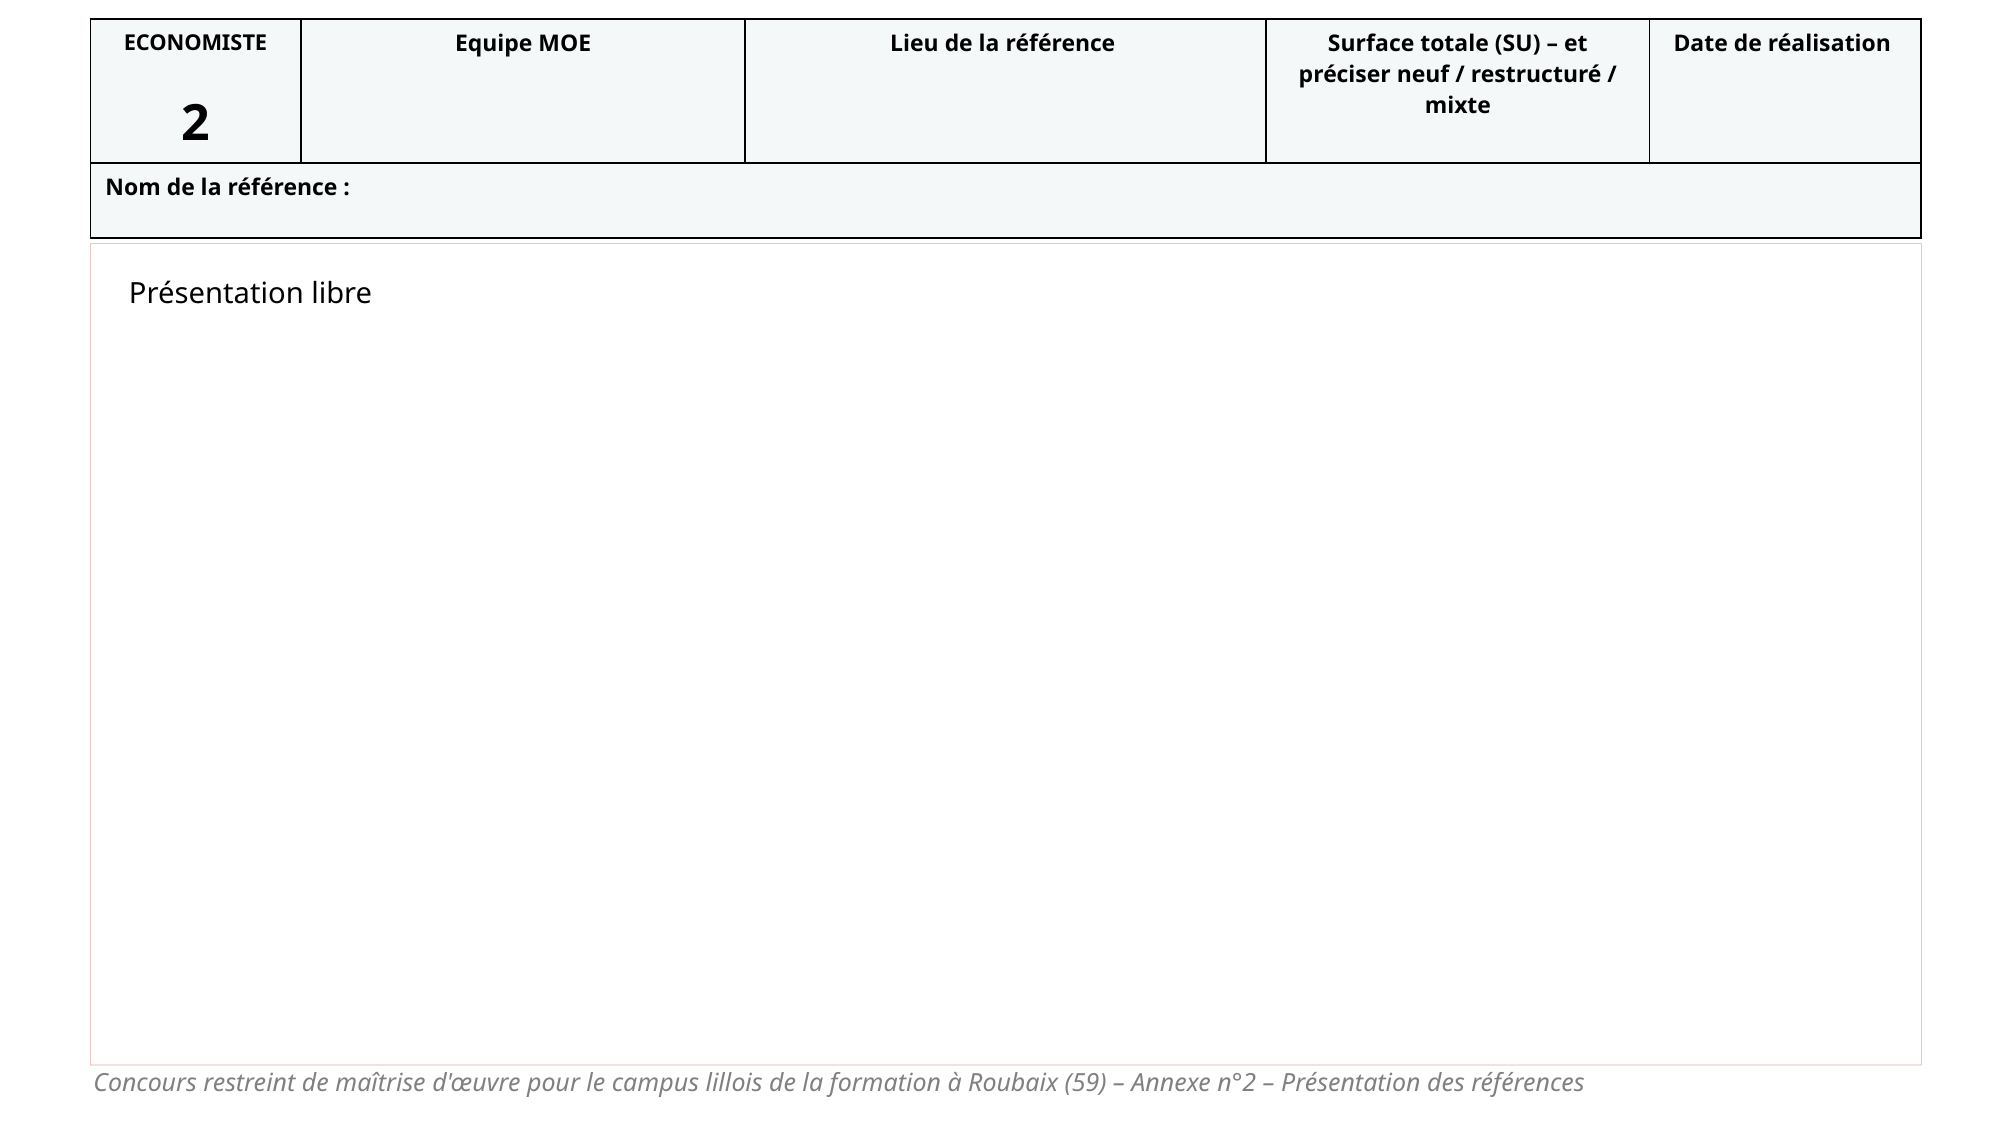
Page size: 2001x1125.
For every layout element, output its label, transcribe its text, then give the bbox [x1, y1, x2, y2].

text_box Présentation libre [114, 267, 1449, 447]
table_header Surface totale (SU) – et préciser neuf / restructuré / mixte [1267, 20, 1649, 162]
table_header Equipe MOE [302, 20, 744, 162]
table_header Lieu de la référence [746, 20, 1265, 162]
text_box [88, 241, 1923, 1067]
table_header Date de réalisation [1650, 20, 1920, 162]
table_header ECONOMISTE 2 [91, 20, 300, 162]
table_cell Nom de la référence : [91, 164, 1920, 237]
